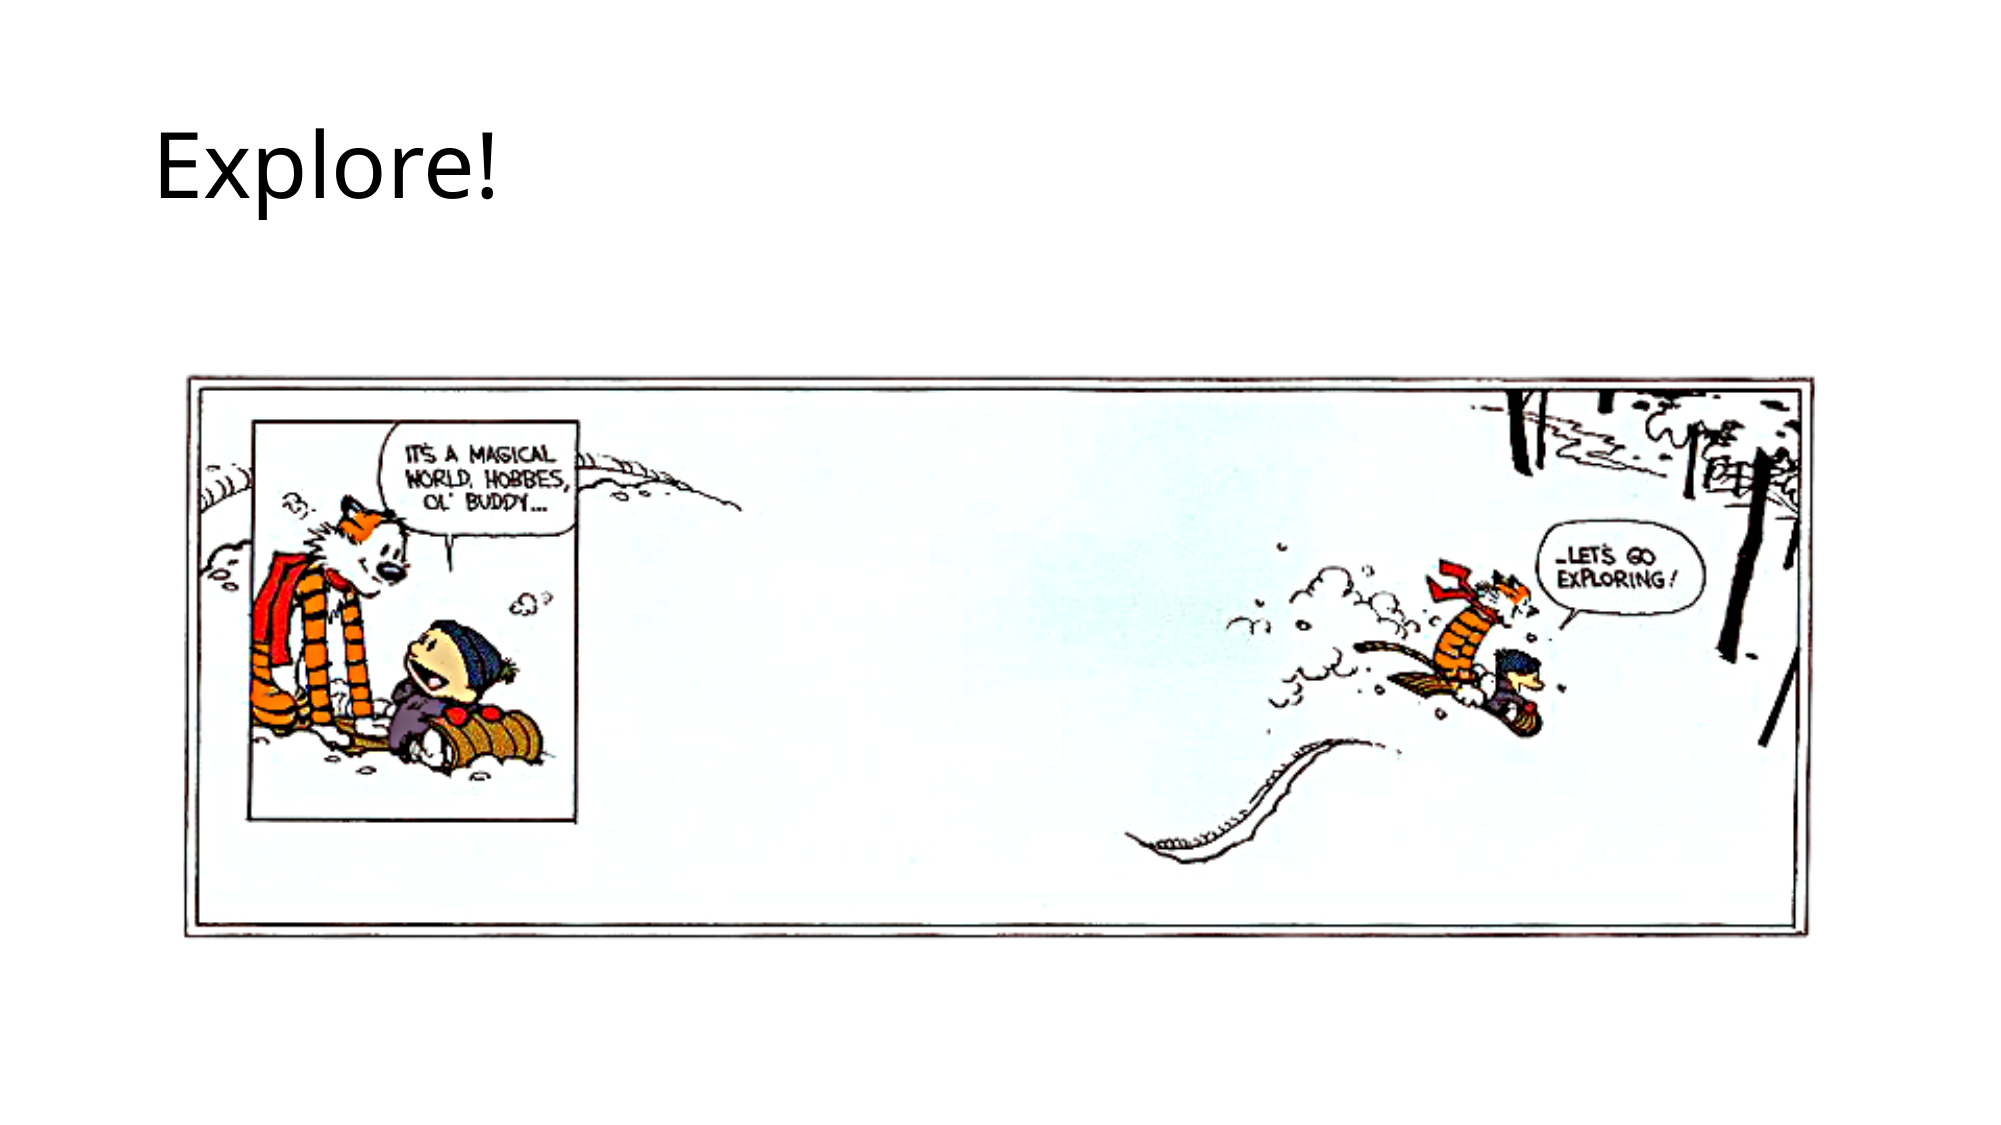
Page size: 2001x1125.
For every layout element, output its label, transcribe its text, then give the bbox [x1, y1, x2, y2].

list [183, 368, 1817, 944]
title Explore! [137, 59, 1863, 278]
